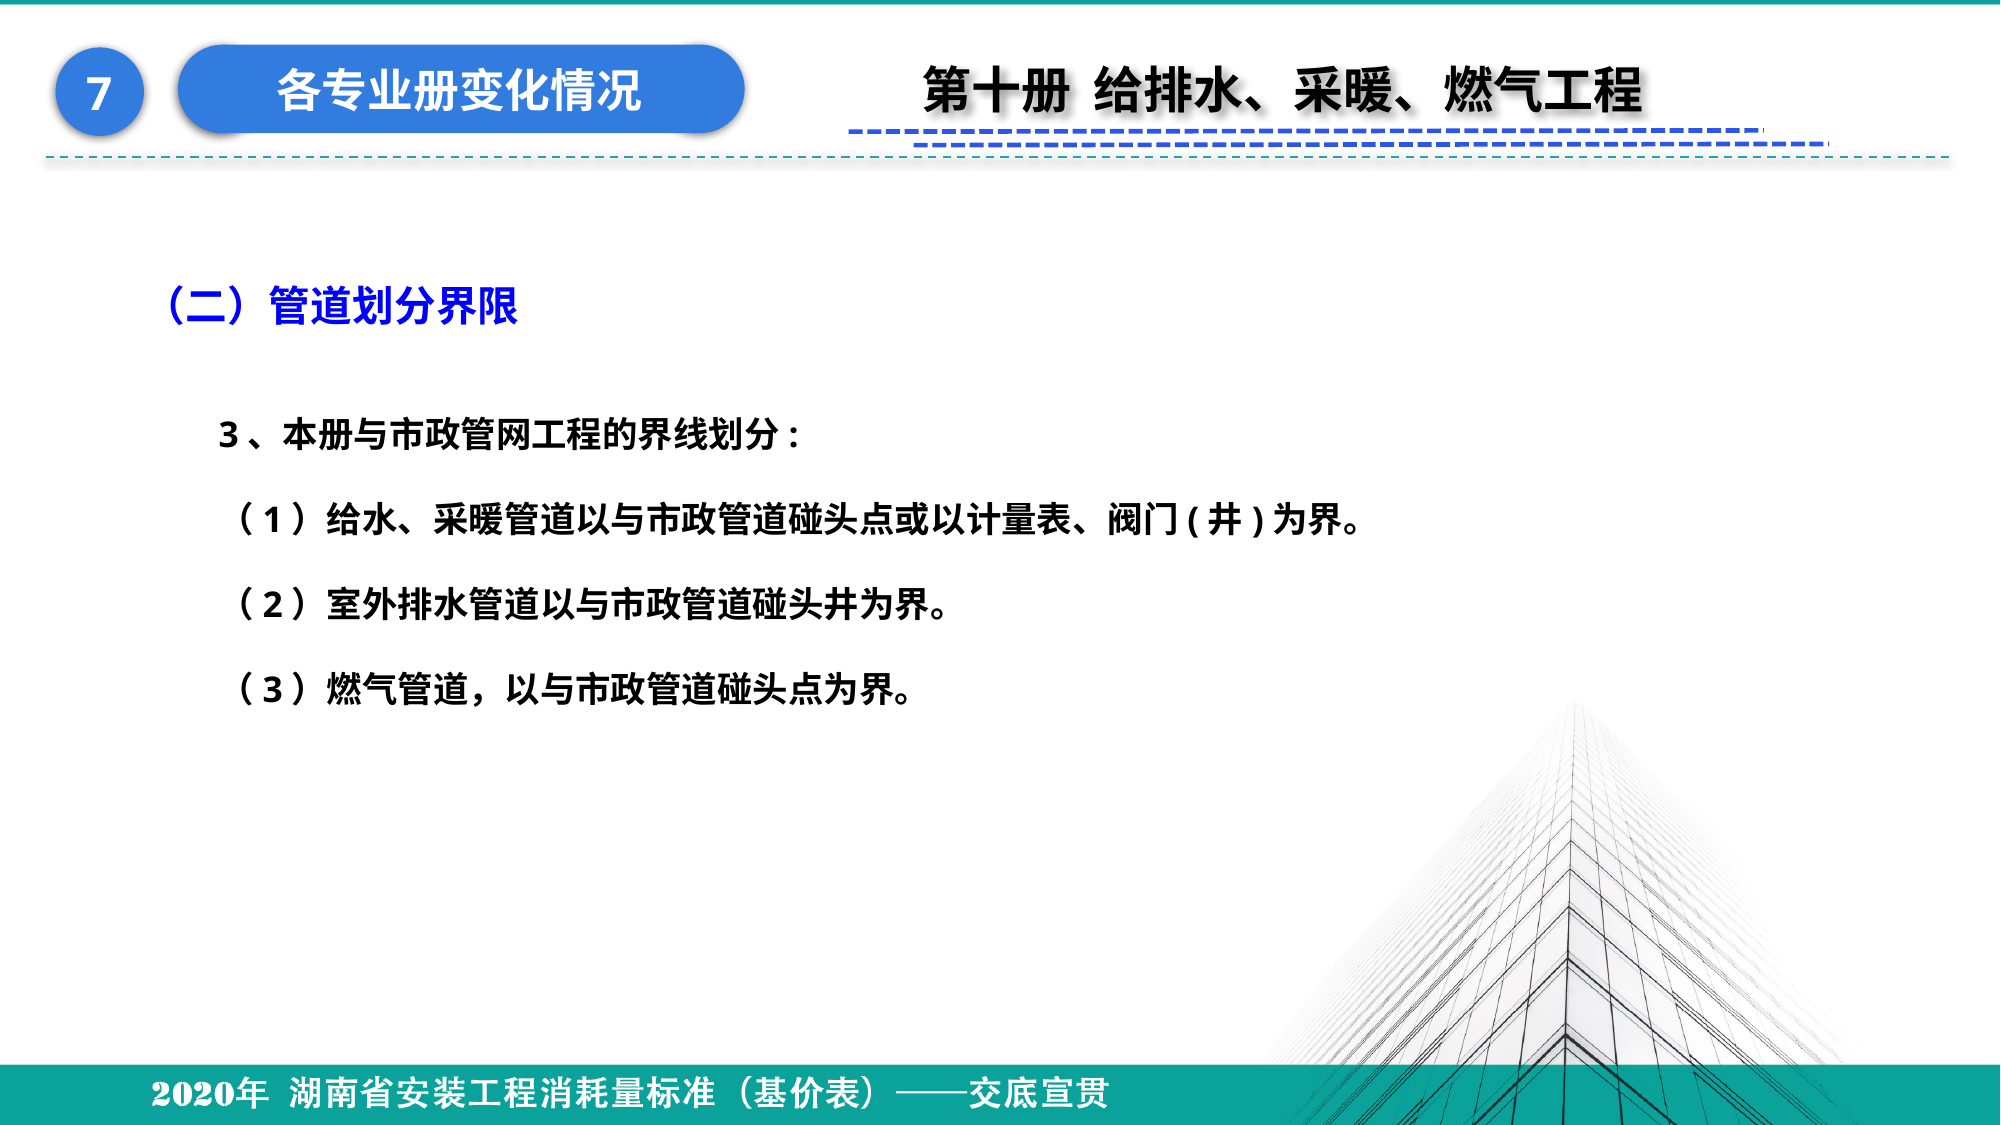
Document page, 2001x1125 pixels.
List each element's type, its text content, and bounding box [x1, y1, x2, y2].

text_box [45, 44, 1955, 158]
slide_number [1918, 0, 2000, 52]
text_box （二）管道划分界限 3、本册与市政管网工程的界线划分: （1）给水、采暖管道以与市政管道碰头点或以计量表、阀门(井)为界。 （2）室外排水管道以与市政管道碰头井为界。 （3）燃气管道，以与市政管道碰头点为界。 [128, 222, 1871, 717]
picture [0, 0, 2001, 1125]
